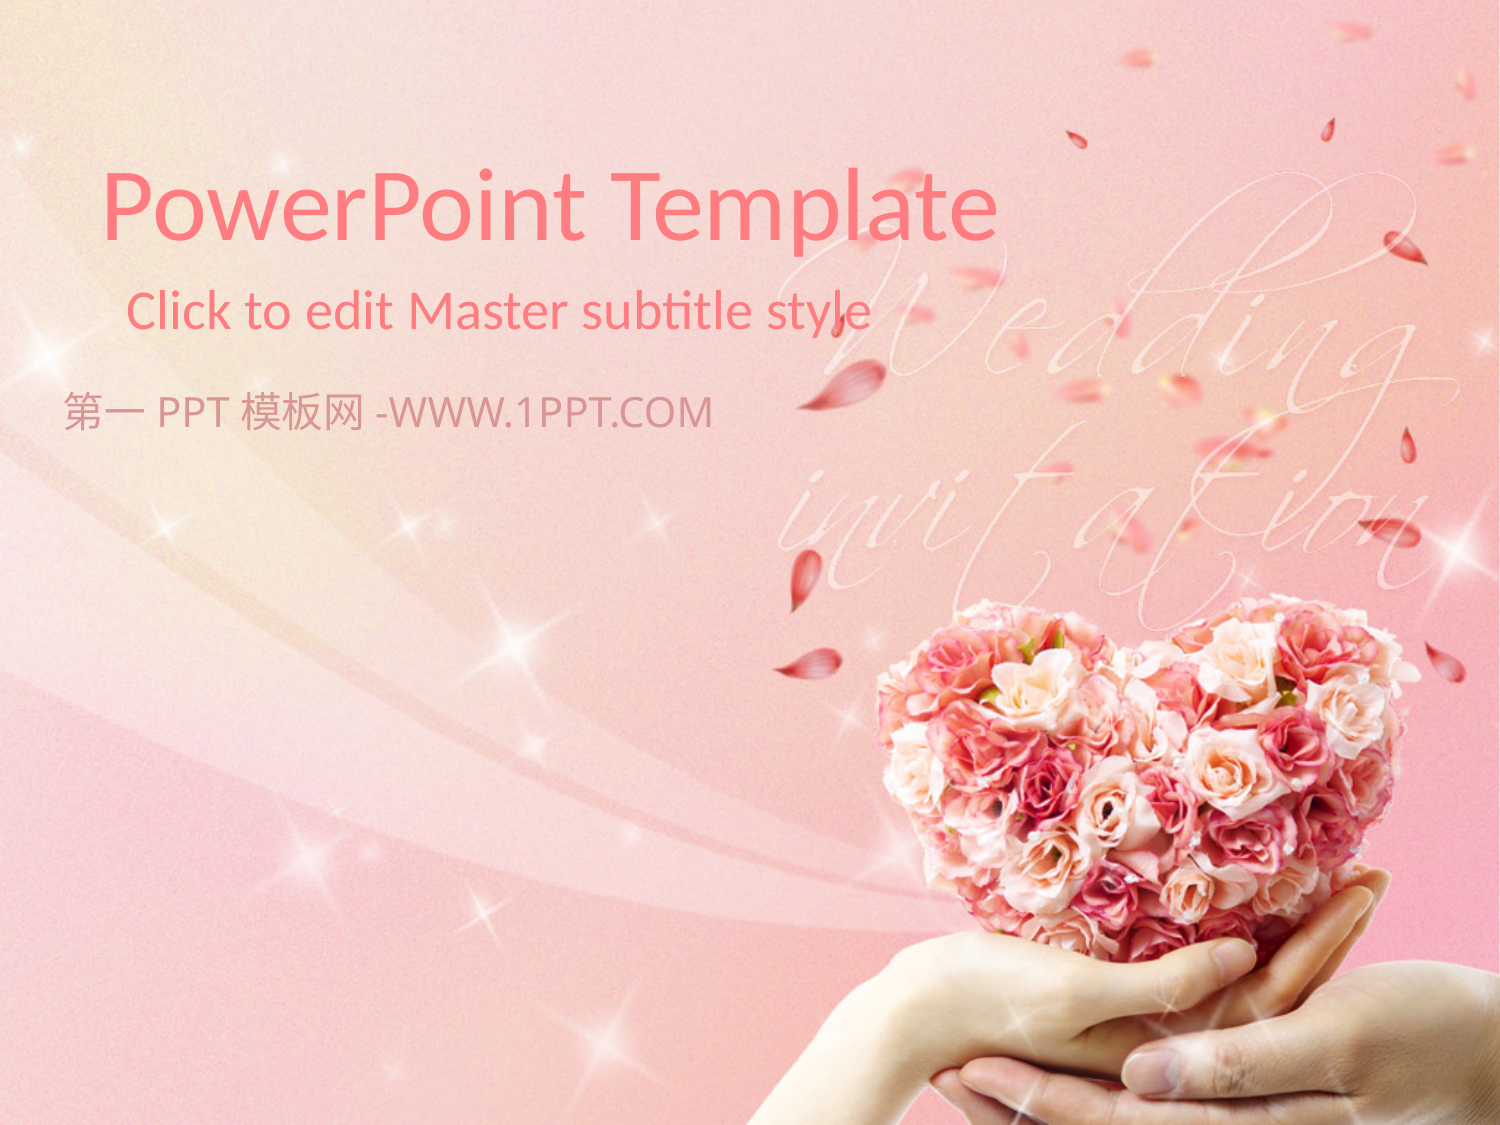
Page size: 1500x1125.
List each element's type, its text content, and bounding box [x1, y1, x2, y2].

picture [0, 0, 1500, 1125]
text_box Click to edit Master subtitle style [111, 265, 889, 348]
title PowerPoint Template [11, 128, 1090, 270]
text_box 第一PPT模板网-WWW.1PPT.COM [48, 373, 842, 444]
